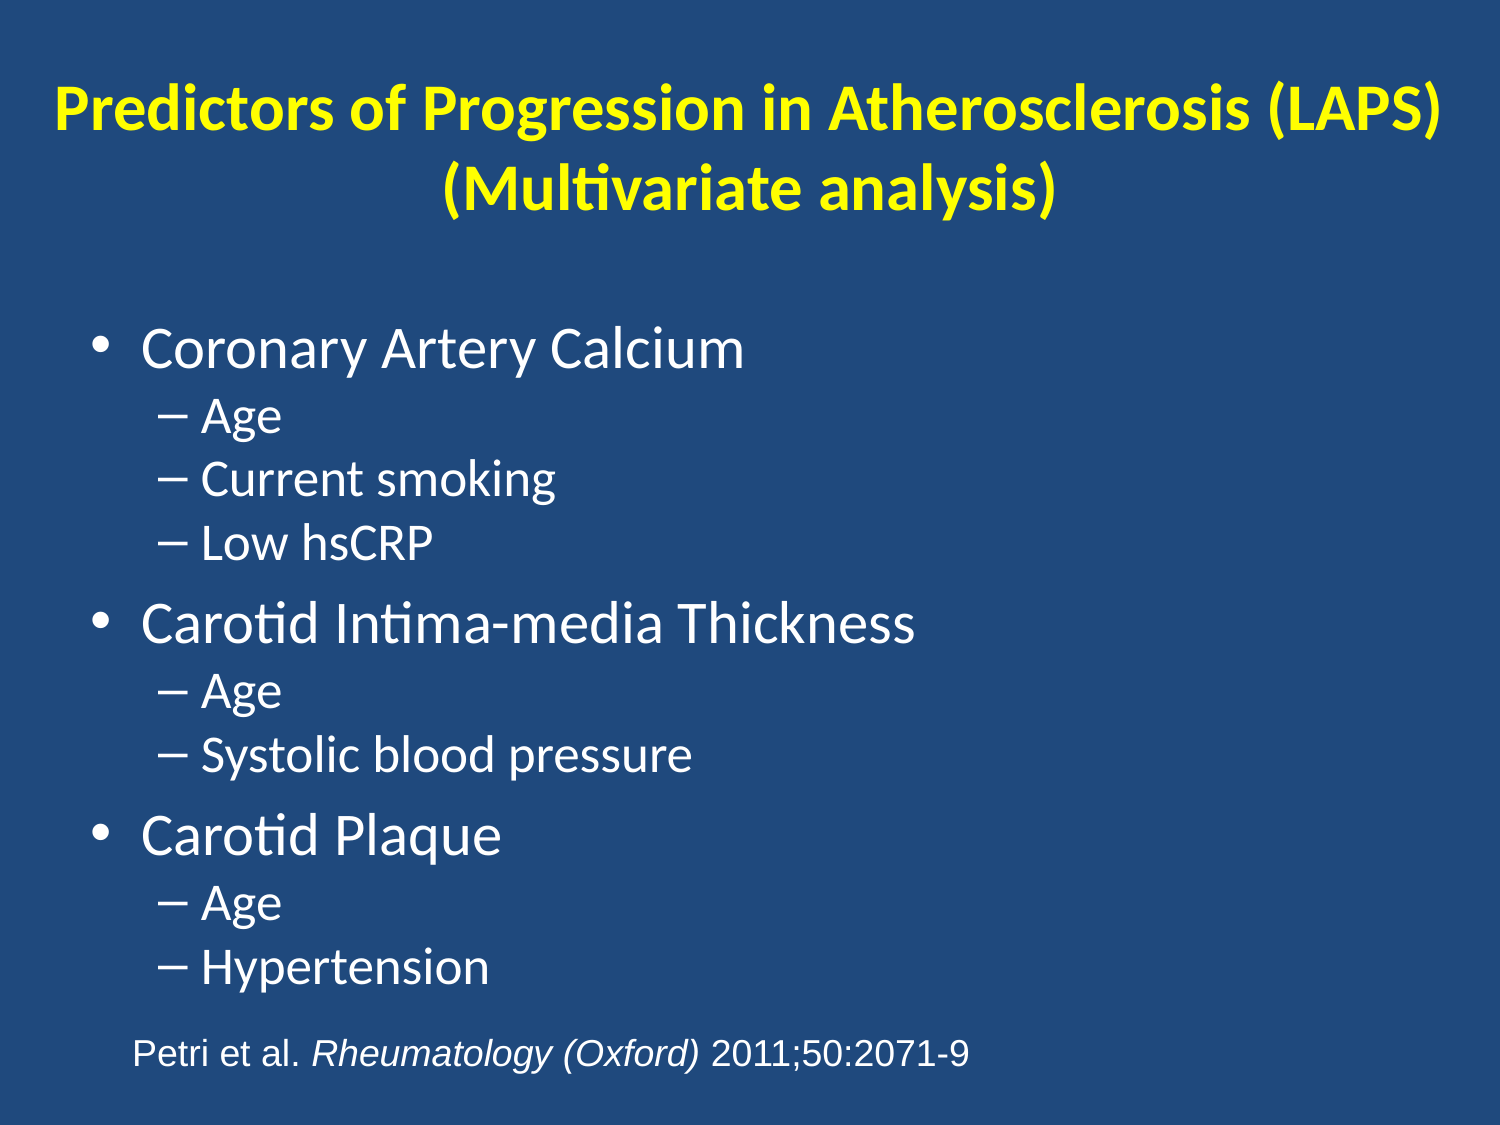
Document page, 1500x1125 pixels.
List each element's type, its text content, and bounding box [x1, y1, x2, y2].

title Predictors of Progression in Atherosclerosis (LAPS) (Multivariate analysis) [37, 50, 1463, 238]
text_box Petri et al. Rheumatology (Oxford) 2011;50:2071-9 [117, 1021, 985, 1082]
list Coronary Artery Calcium Age Current smoking Low hsCRP Carotid Intima-media Thickness Age Systolic blood pressure Carotid Plaque Age Hypertension [75, 299, 1425, 1005]
